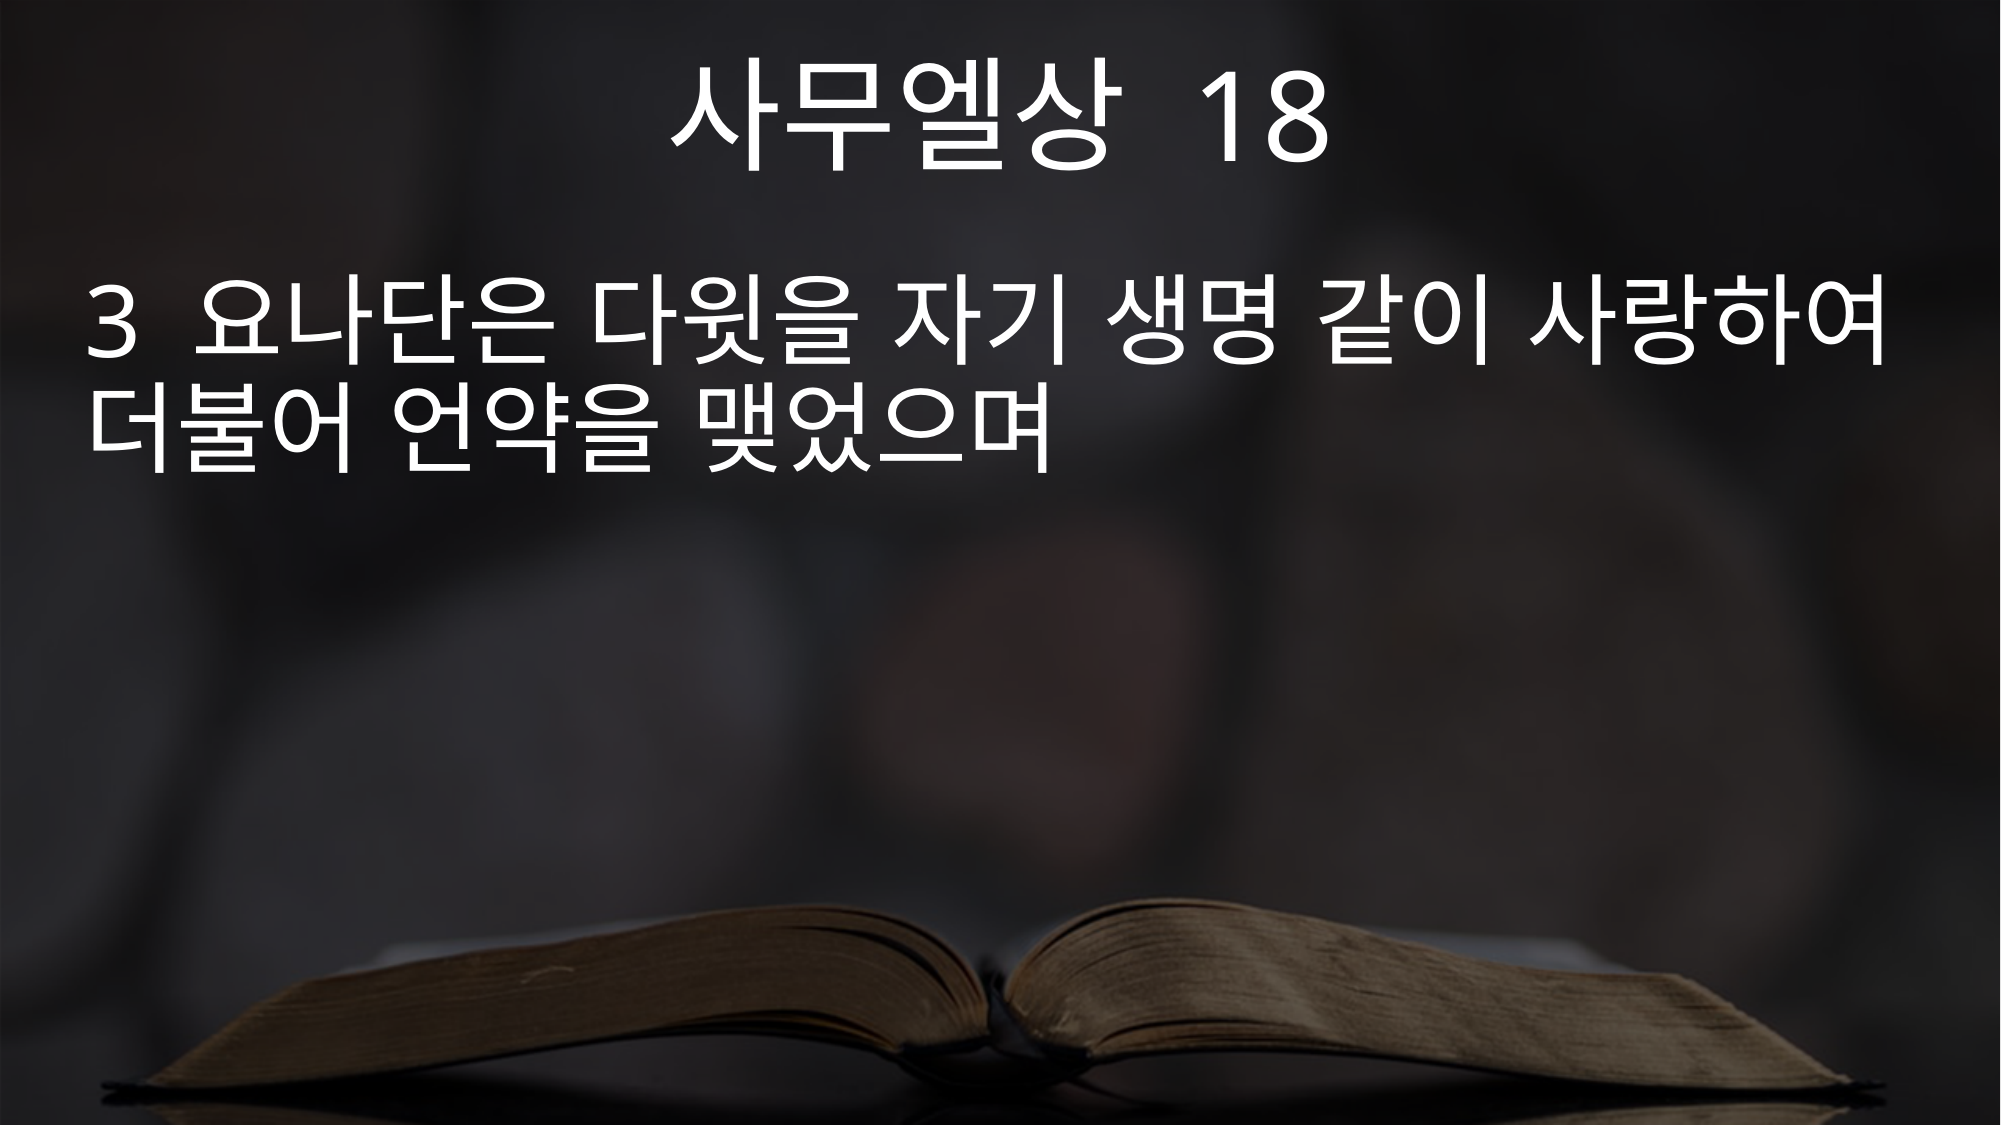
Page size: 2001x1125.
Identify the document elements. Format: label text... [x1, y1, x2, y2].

footer 사무엘상 18 [0, 32, 2000, 192]
list 3 요나단은 다윗을 자기 생명 같이 사랑하여 더불어 언약을 맺었으며 [69, 263, 1953, 423]
picture [0, 0, 2001, 1125]
